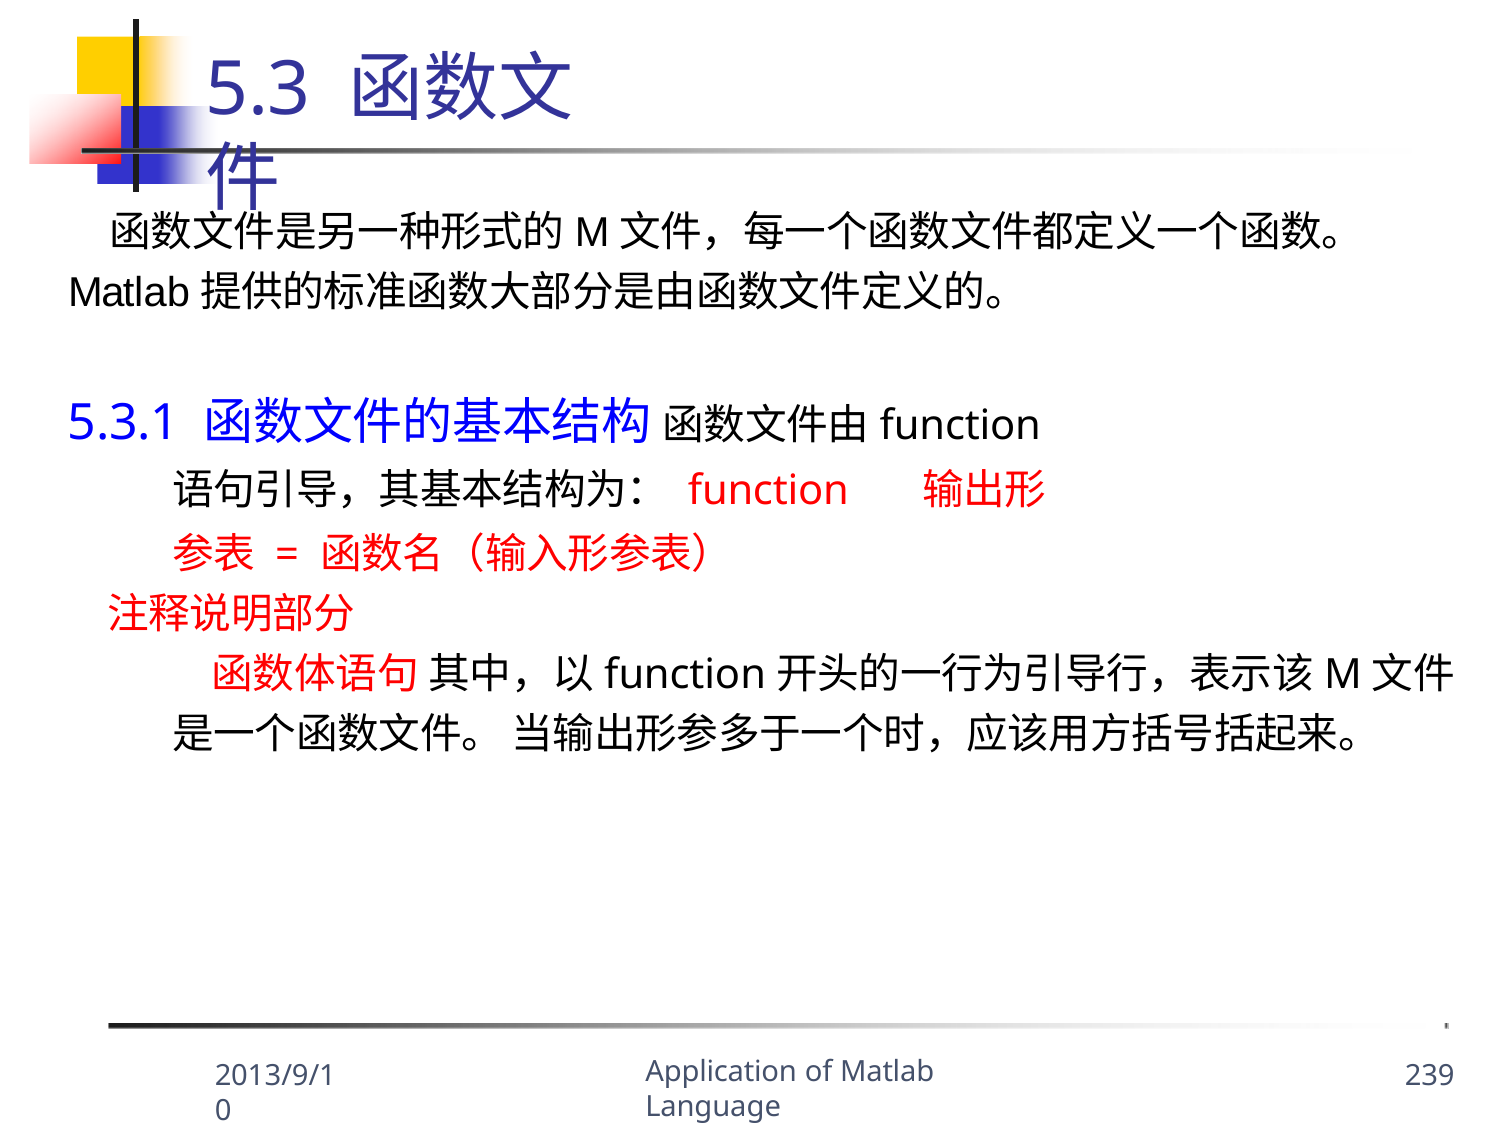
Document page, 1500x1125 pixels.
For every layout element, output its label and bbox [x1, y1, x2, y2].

picture [636, 148, 1431, 154]
picture [108, 1023, 1458, 1029]
slide_number [1400, 1056, 1457, 1125]
slide_number [643, 1051, 987, 1125]
text_box [65, 39, 1480, 758]
picture [29, 36, 203, 184]
footer [212, 1056, 351, 1125]
